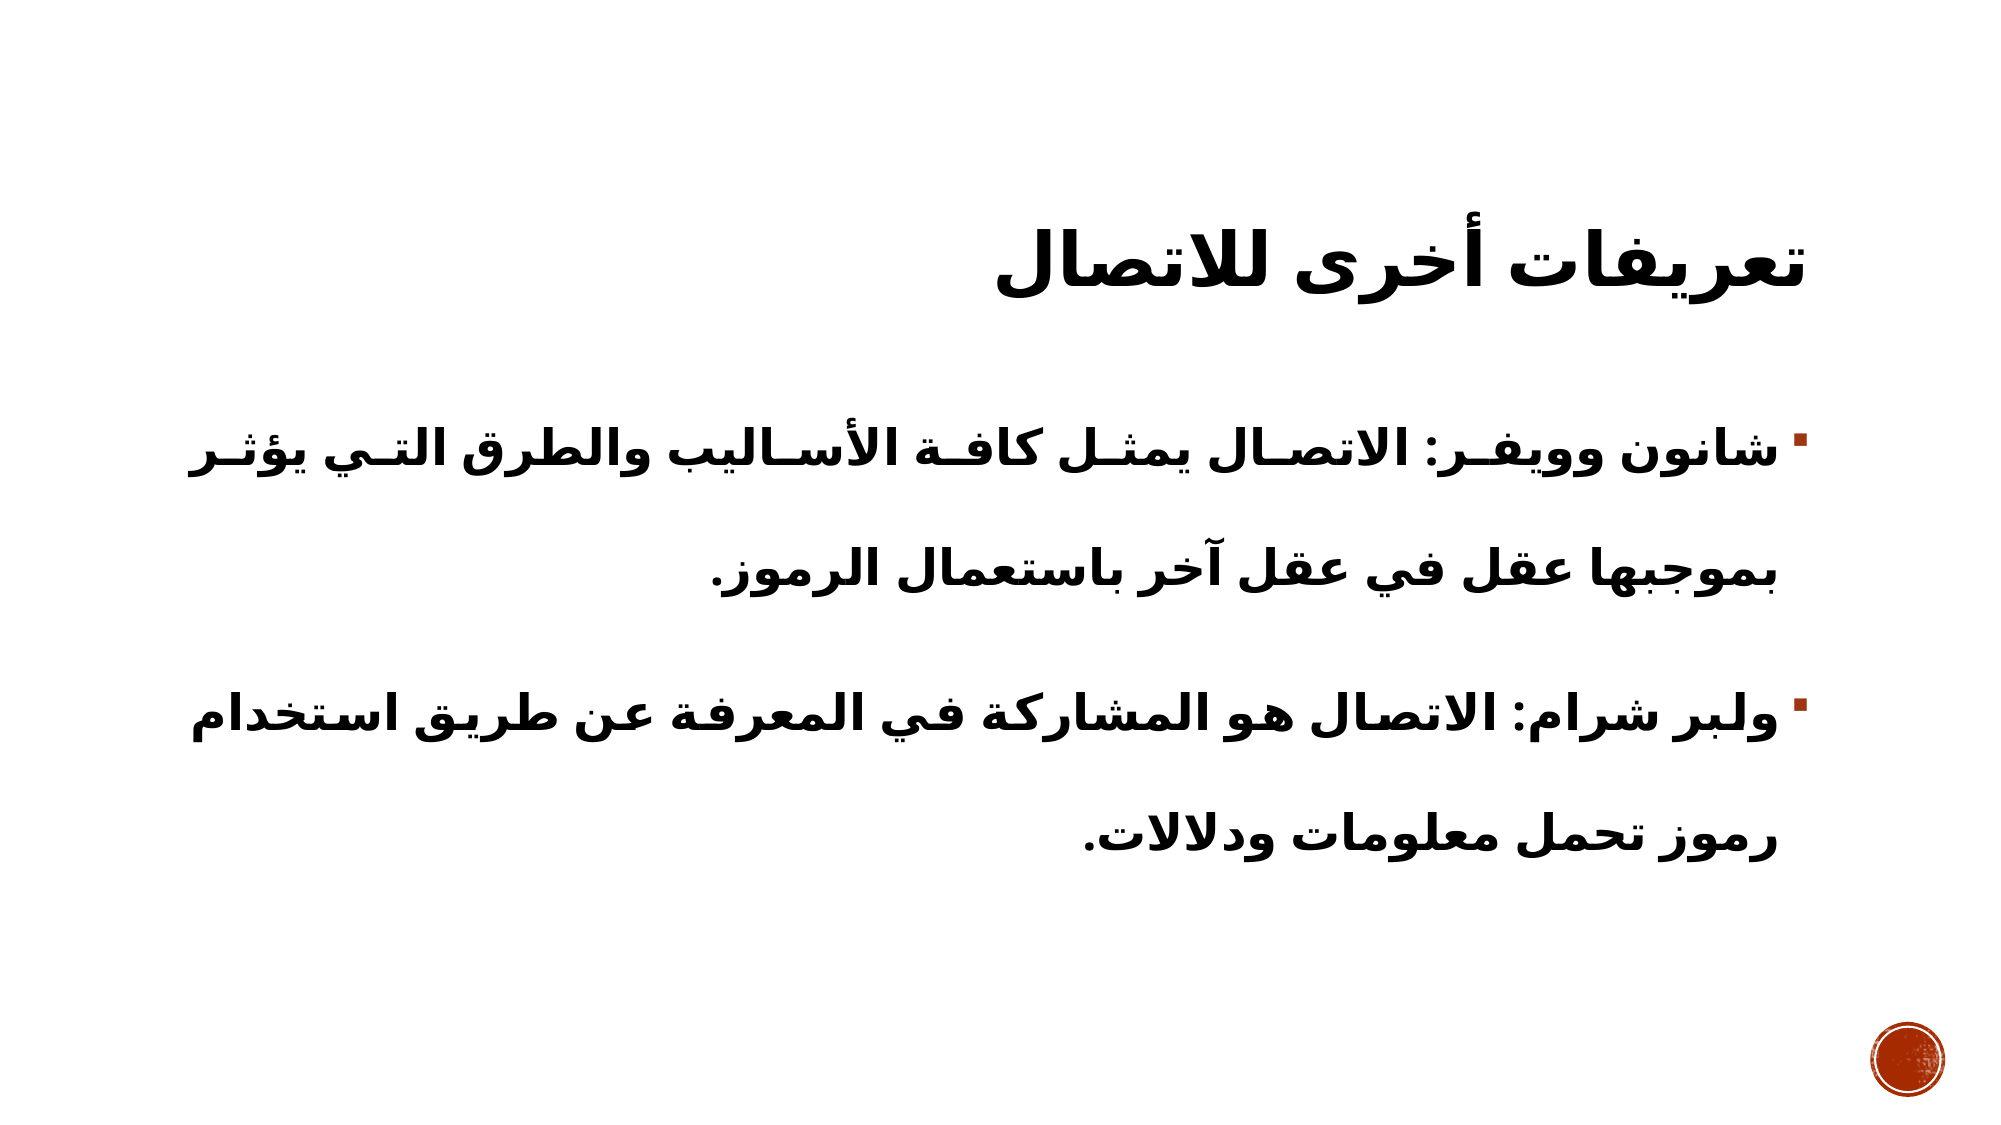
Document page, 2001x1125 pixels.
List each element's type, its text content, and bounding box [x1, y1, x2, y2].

list شانون وويفر: الاتصال يمثل كافة الأساليب والطرق التي يؤثر بموجبها عقل في عقل آخر باستعمال الرموز. ولبر شرام: الاتصال هو المشاركة في المعرفة عن طريق استخدام رموز تحمل معلومات ودلالات. [175, 348, 1826, 1013]
title تعريفات أخرى للاتصال [175, 79, 1826, 344]
